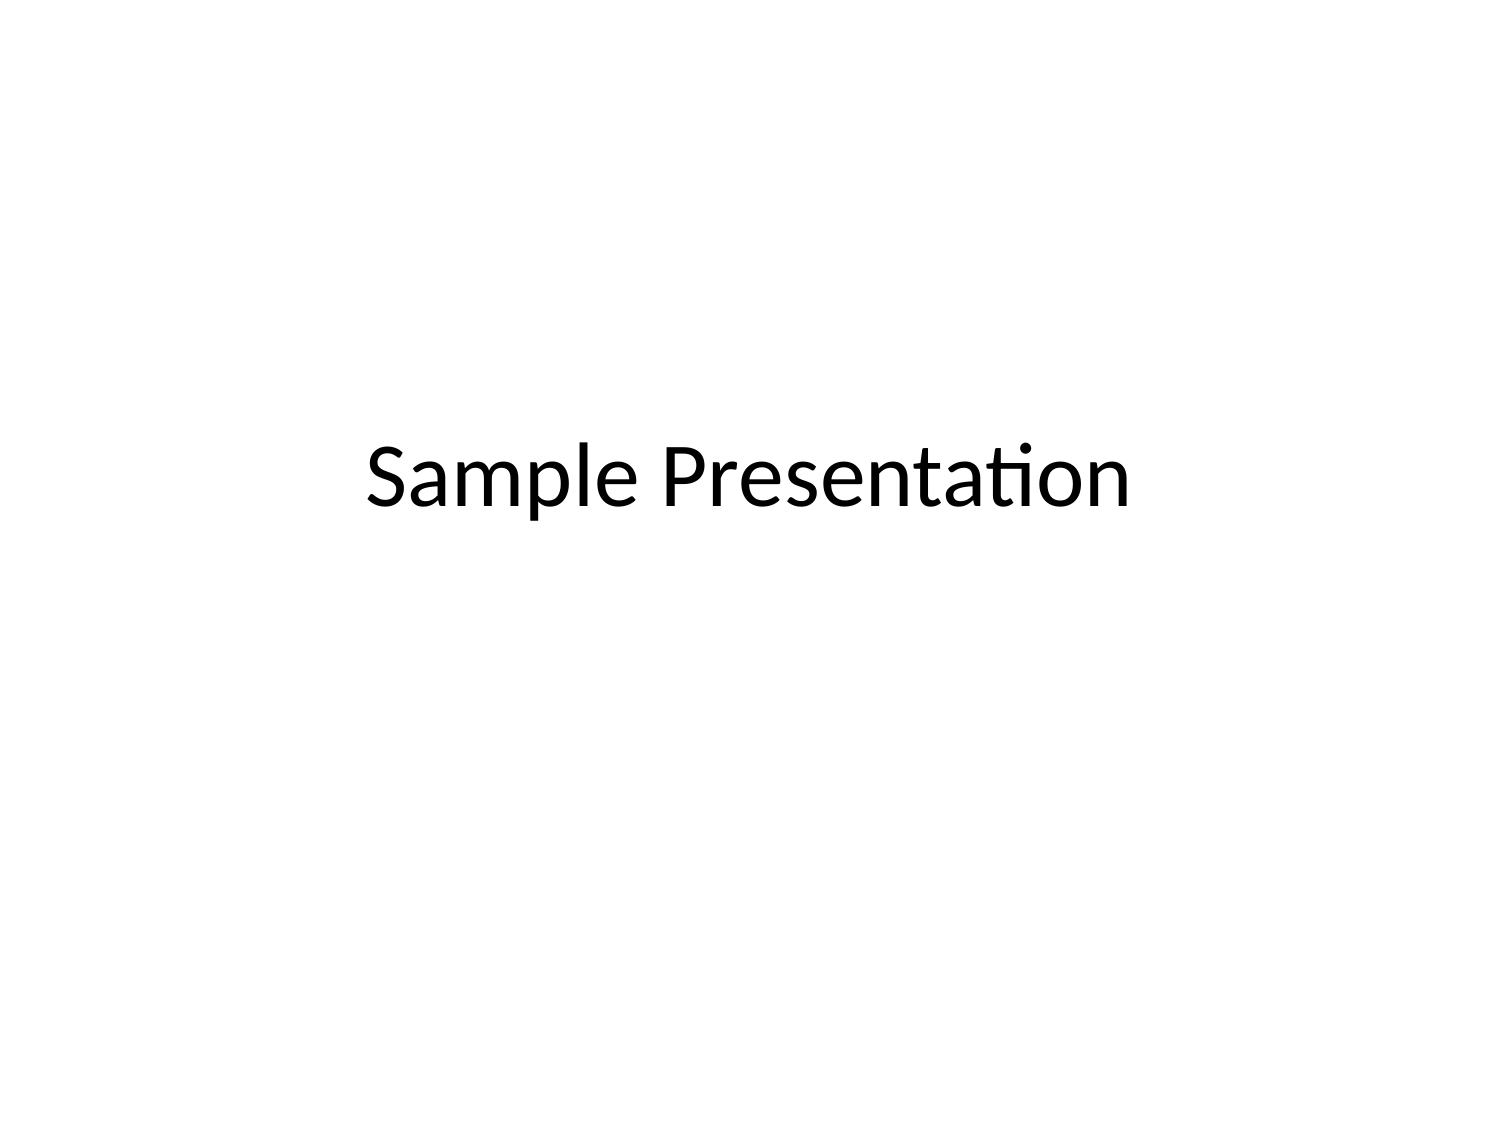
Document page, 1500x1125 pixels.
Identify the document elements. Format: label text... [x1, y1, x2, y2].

title Sample Presentation [112, 349, 1388, 591]
